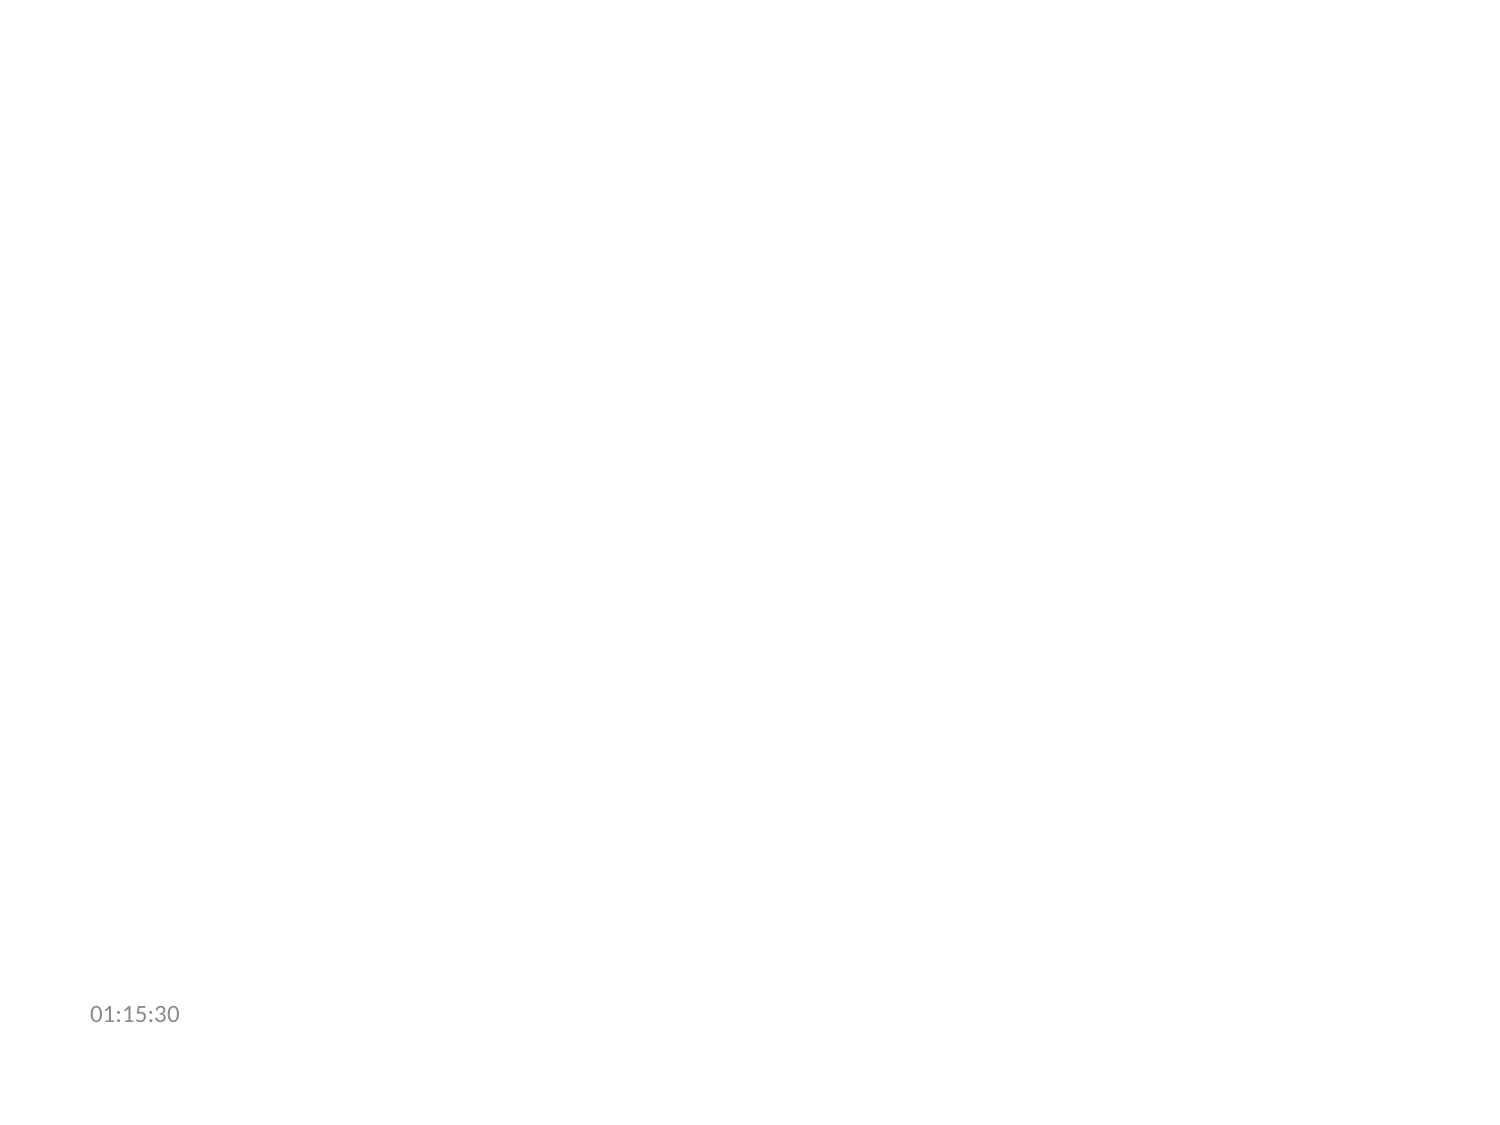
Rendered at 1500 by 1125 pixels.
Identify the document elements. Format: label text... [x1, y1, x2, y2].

text_box 15:35:09 [75, 982, 425, 1043]
